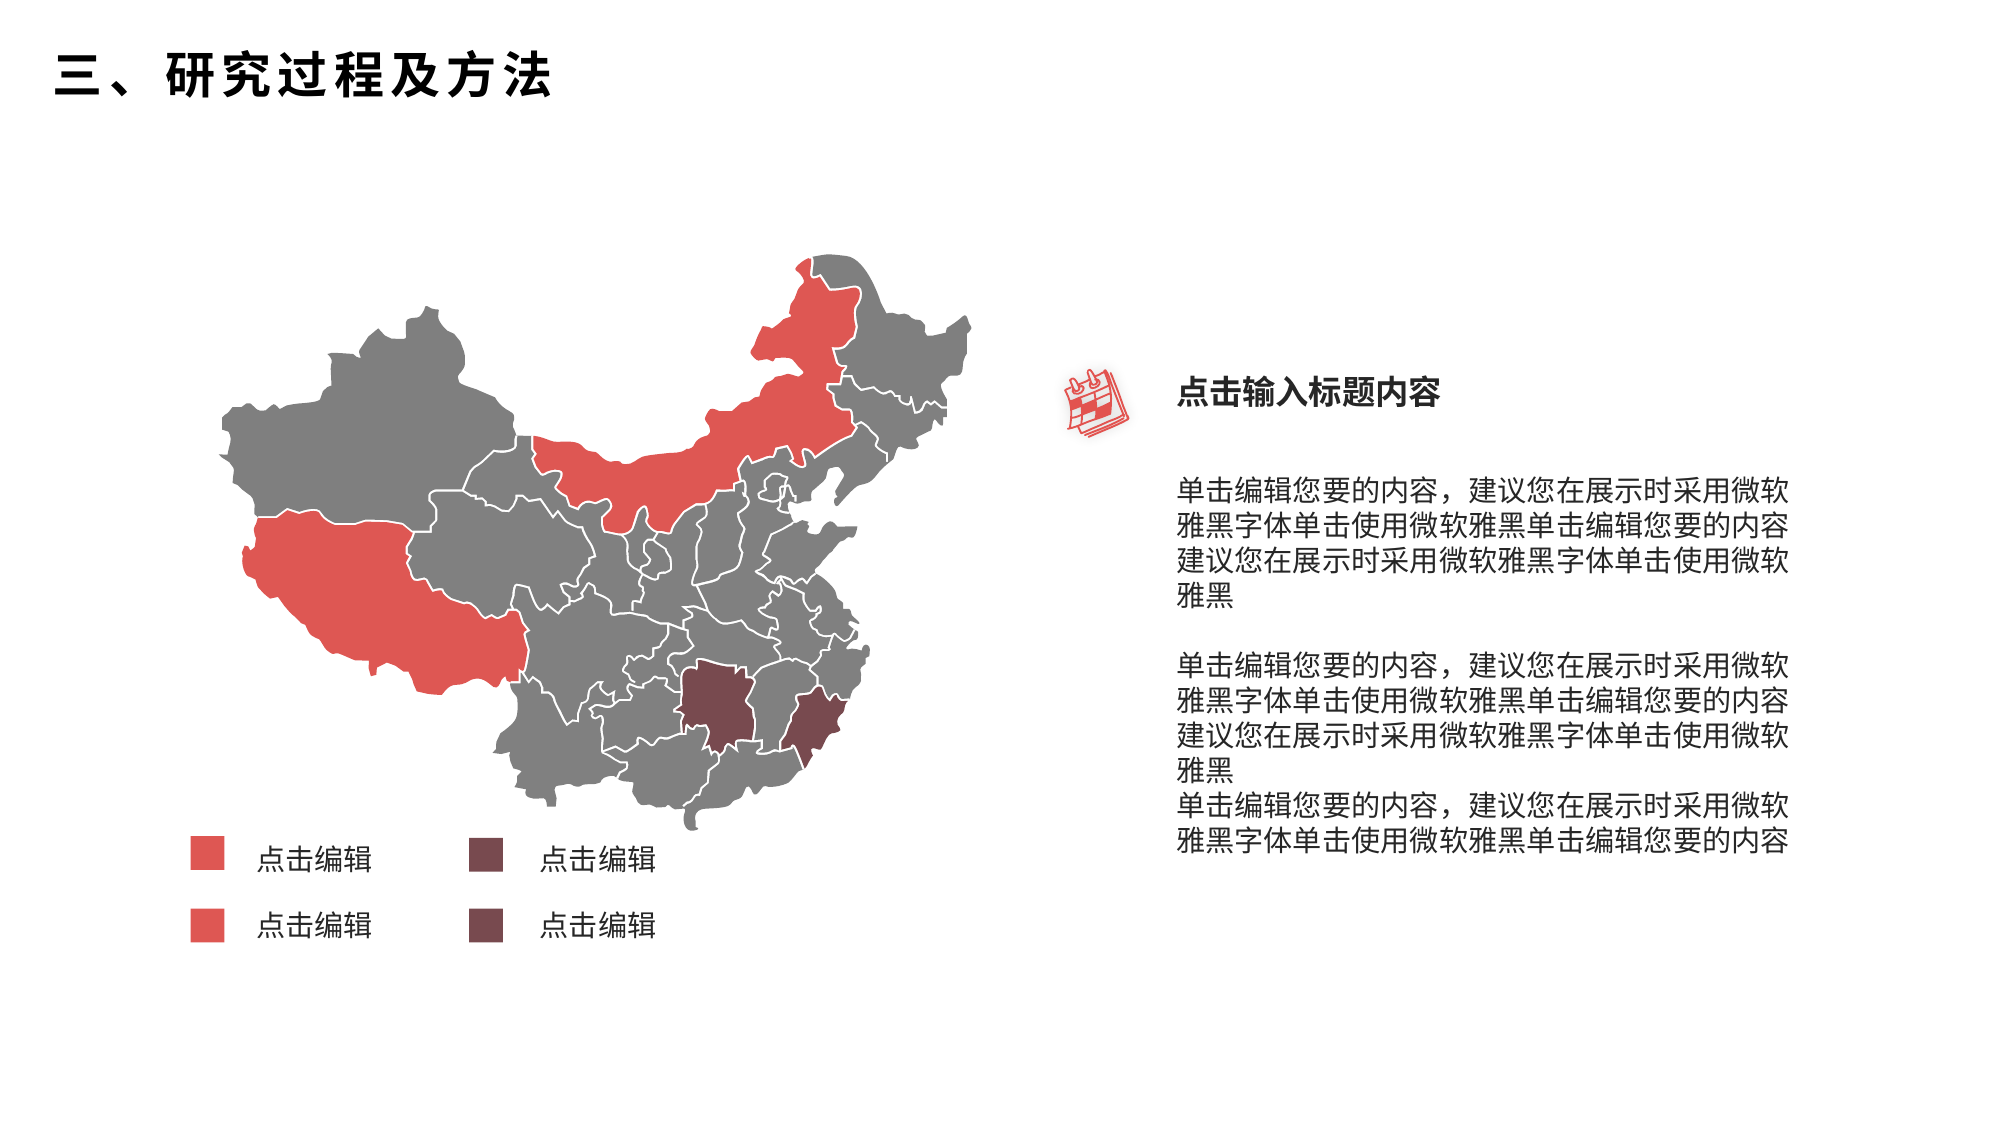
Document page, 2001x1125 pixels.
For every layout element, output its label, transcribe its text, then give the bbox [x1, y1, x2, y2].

text_box [190, 908, 225, 943]
text_box [468, 908, 504, 943]
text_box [218, 253, 974, 833]
text_box [1064, 368, 1130, 438]
text_box 点击编辑 [241, 833, 393, 884]
text_box [468, 837, 504, 873]
text_box 三、研究过程及方法 [38, 35, 631, 111]
text_box 点击编辑 [524, 900, 676, 950]
text_box 单击编辑您要的内容，建议您在展示时采用微软雅黑字体单击使用微软雅黑单击编辑您要的内容建议您在展示时采用微软雅黑字体单击使用微软雅黑 单击编辑您要的内容，建议您在展示时采用微软雅黑字体单击使用微软雅黑单击编辑您要的内容建议您在展示时采用微软雅黑字体单击使用微软雅黑 单击编辑您要的内容，建议您在展示时采用微软雅黑字体单击使用微软雅黑单击编辑您要的内容 [1161, 464, 1810, 865]
text_box 点击输入标题内容 [1161, 363, 1683, 420]
text_box 点击编辑 [241, 900, 393, 950]
text_box 点击编辑 [524, 833, 676, 884]
text_box [190, 835, 225, 871]
